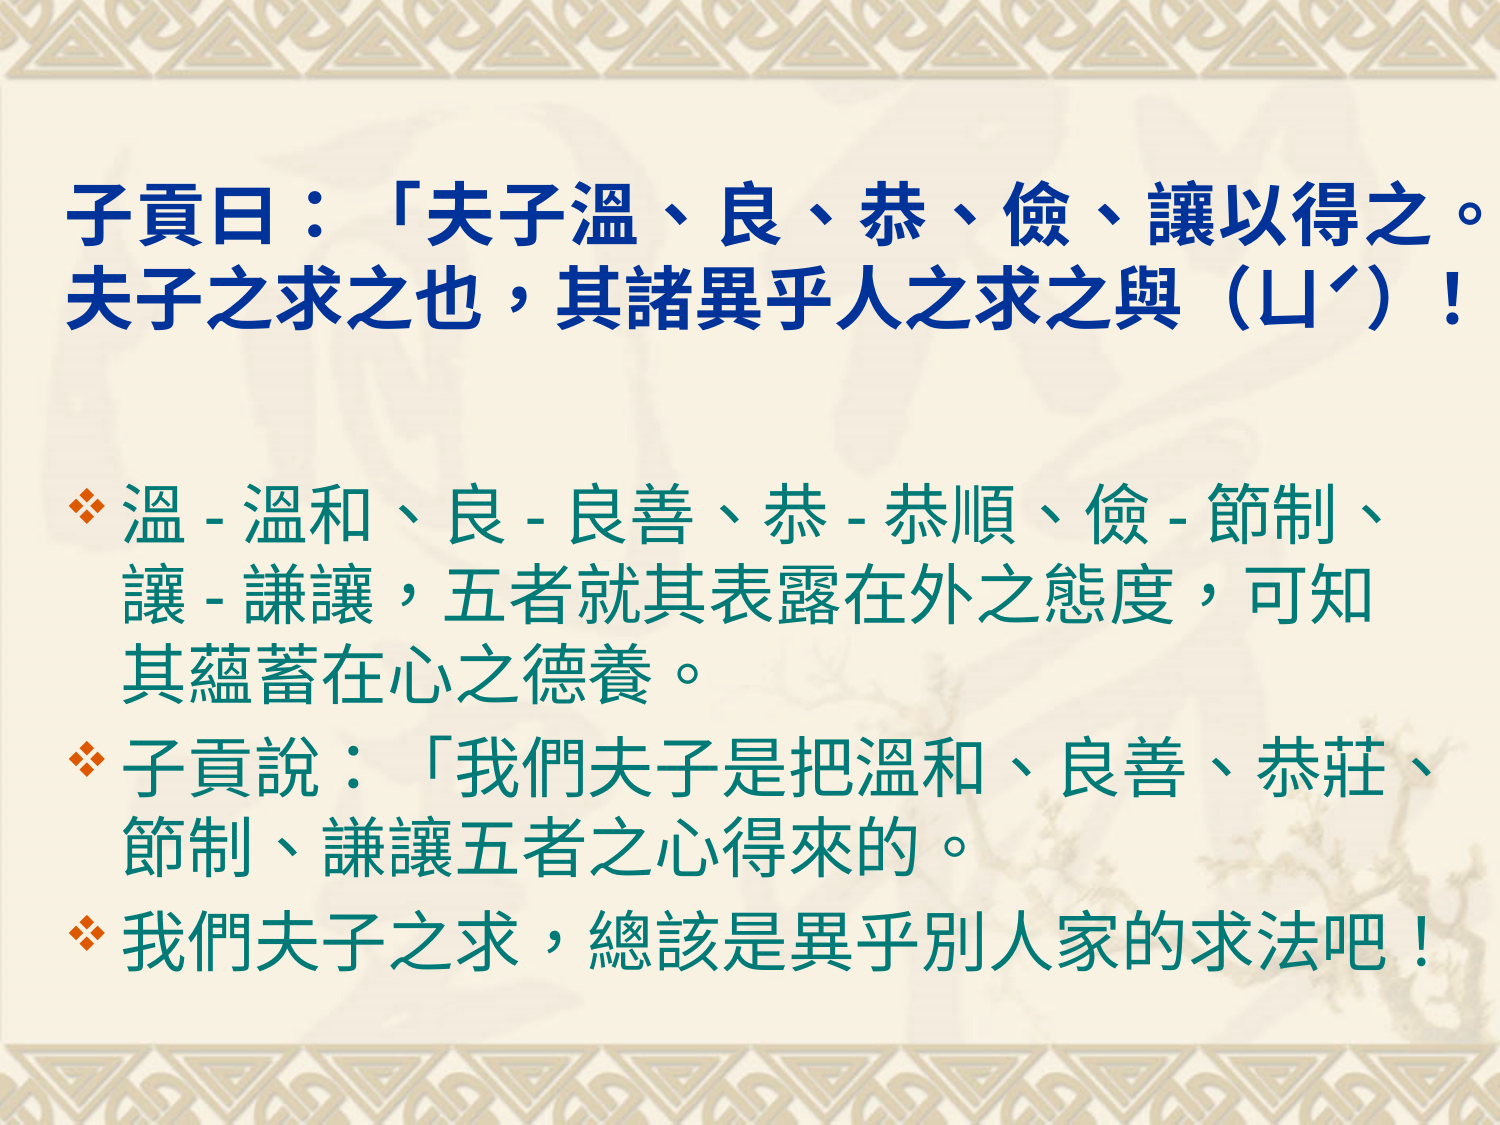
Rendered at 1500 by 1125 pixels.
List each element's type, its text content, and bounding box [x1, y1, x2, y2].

title 子貢曰：「夫子溫、良、恭、儉、讓以得之。夫子之求之也，其諸異乎人之求之與（ㄩˊ）！ [49, 161, 1451, 349]
picture [0, 0, 1500, 1125]
list 溫-溫和、良-良善、恭-恭順、儉-節制、讓-謙讓，五者就其表露在外之態度，可知其蘊蓄在心之德養。 子貢說：「我們夫子是把溫和、良善、恭莊、節制、謙讓五者之心得來的。 我們夫子之求，總該是異乎別人家的求法吧！ [49, 465, 1457, 1125]
